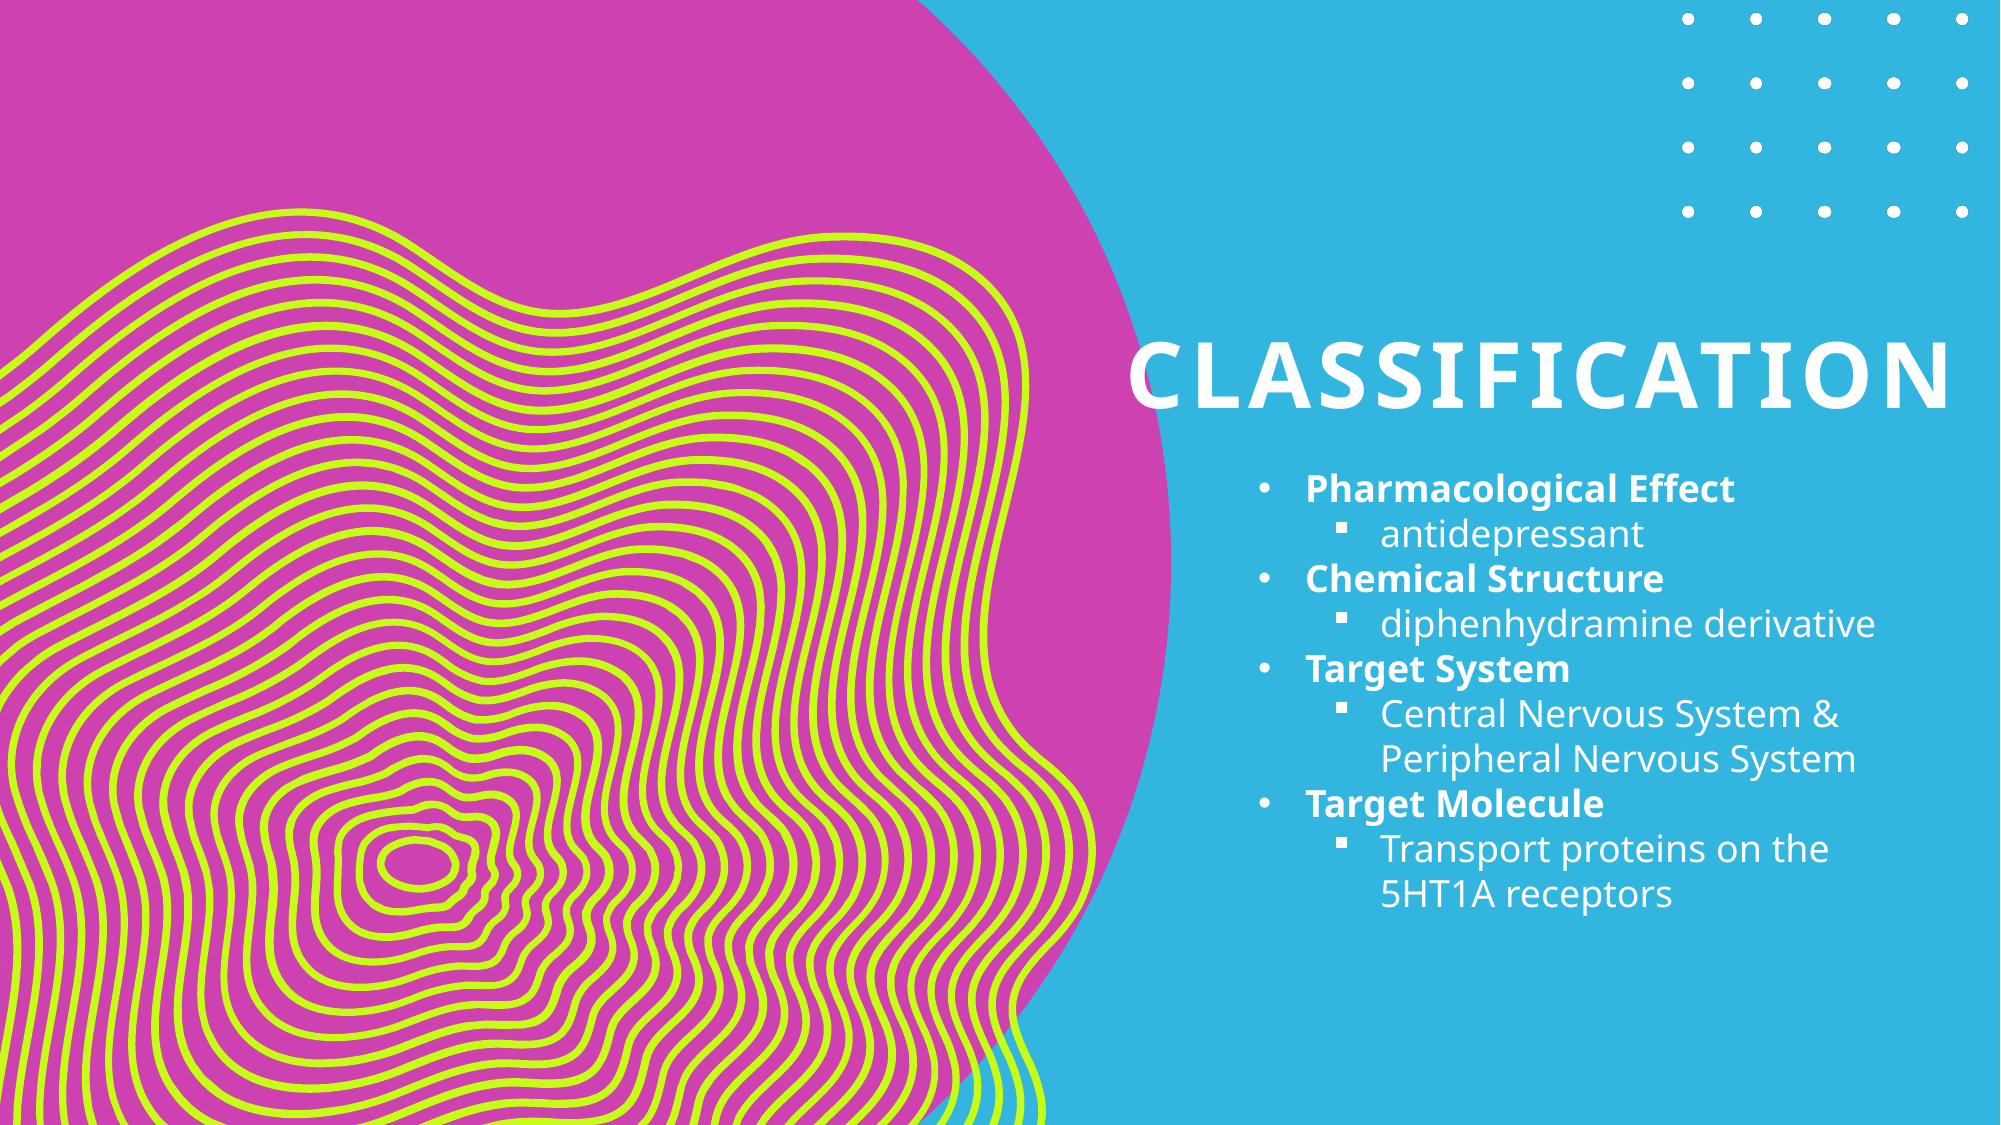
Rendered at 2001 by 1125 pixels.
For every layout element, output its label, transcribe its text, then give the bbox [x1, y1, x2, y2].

picture [1682, 0, 2000, 218]
text_box Pharmacological Effect antidepressant Chemical Structure diphenhydramine derivative Target System Central Nervous System & Peripheral Nervous System Target Molecule Transport proteins on the 5HT1A receptors [1243, 457, 1915, 923]
title Classification [1125, 295, 2000, 458]
